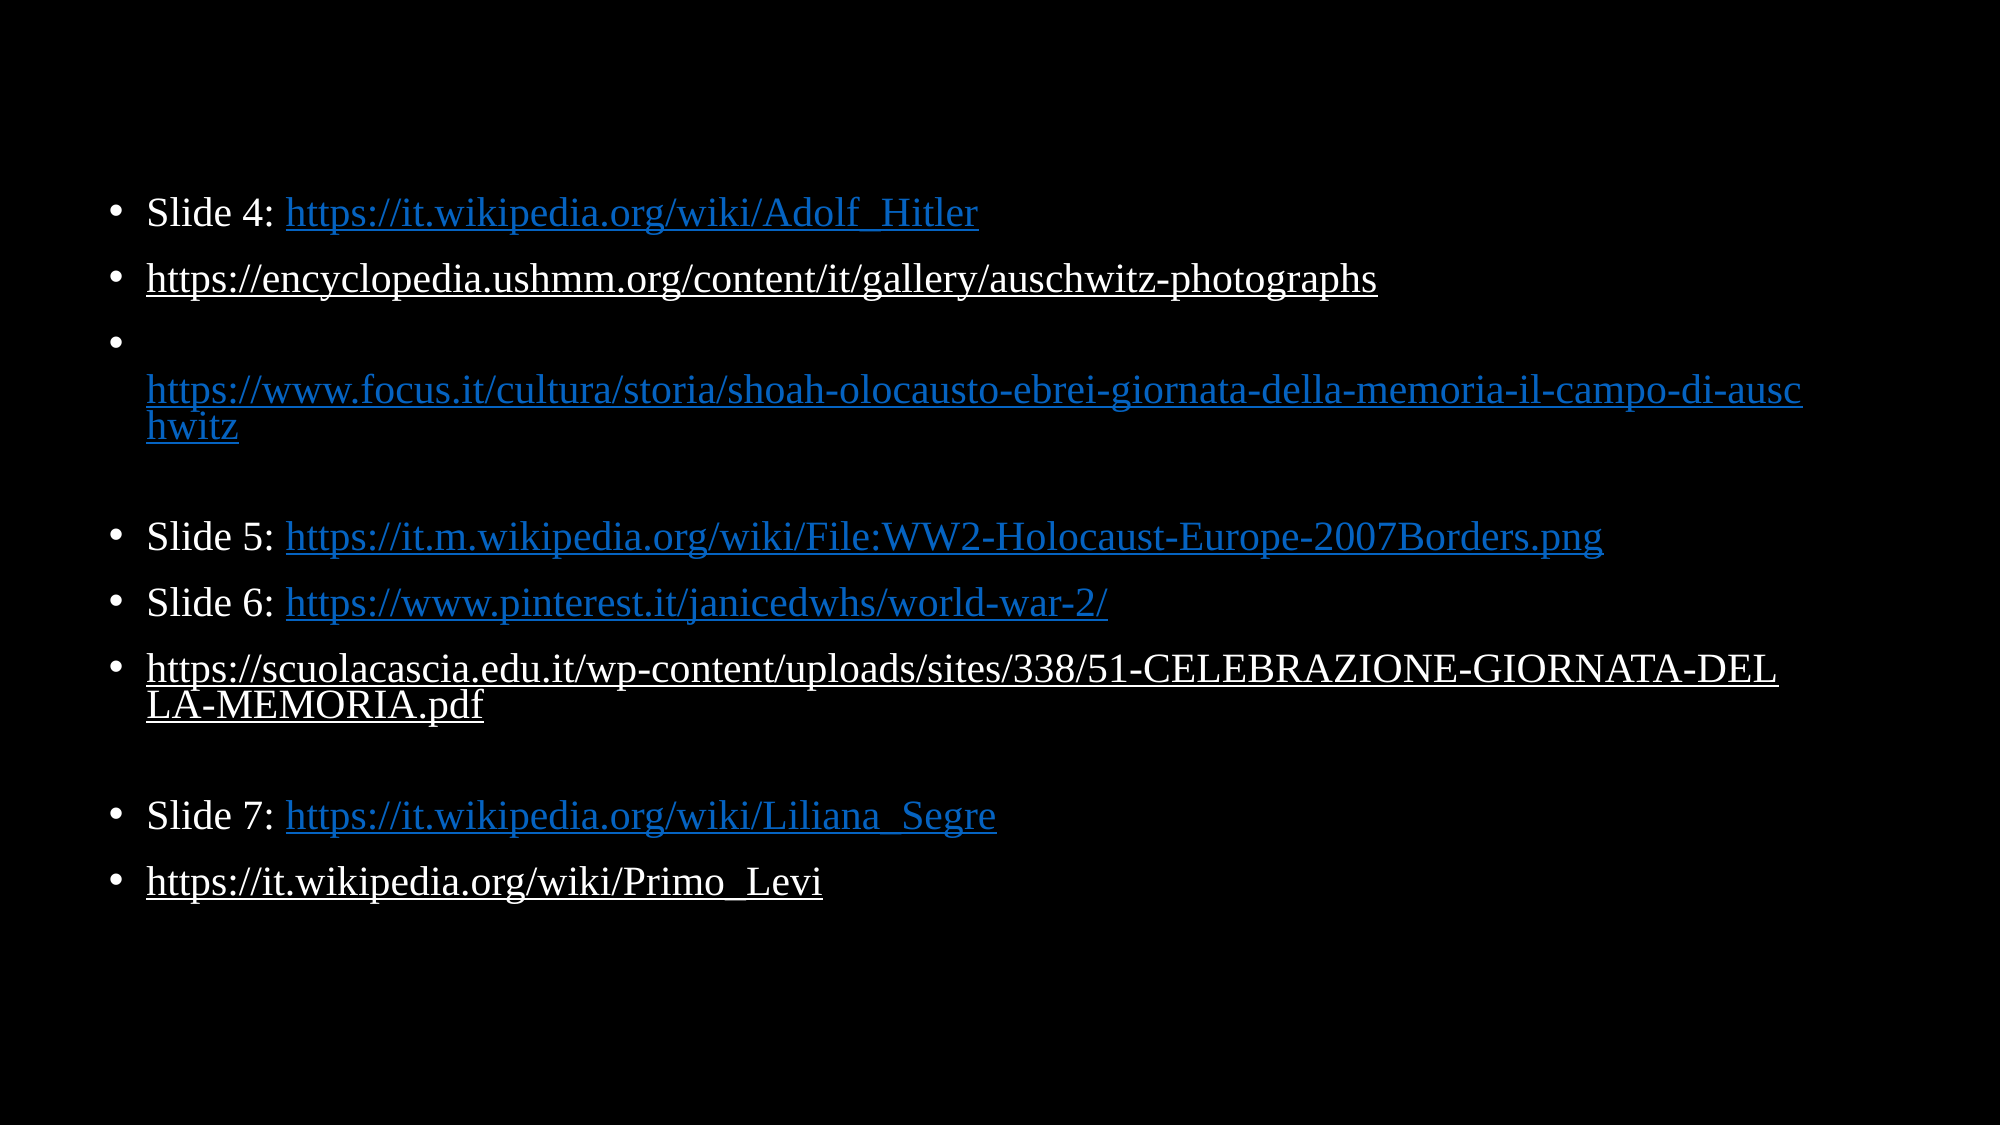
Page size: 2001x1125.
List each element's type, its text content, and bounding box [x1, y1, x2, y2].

list Slide 4: https://it.wikipedia.org/wiki/Adolf_Hitler https://encyclopedia.ushmm.org/content/it/gallery/auschwitz-photographs https://www.focus.it/cultura/storia/shoah-olocausto-ebrei-giornata-della-memoria-il-campo-di-auschwitz Slide 5: https://it.m.wikipedia.org/wiki/File:WW2-Holocaust-Europe-2007Borders.png Slide 6: https://www.pinterest.it/janicedwhs/world-war-2/ https://scuolacascia.edu.it/wp-content/uploads/sites/338/51-CELEBRAZIONE-GIORNATA-DELLA-MEMORIA.pdf Slide 7: https://it.wikipedia.org/wiki/Liliana_Segre https://it.wikipedia.org/wiki/Primo_Levi [93, 183, 1819, 897]
